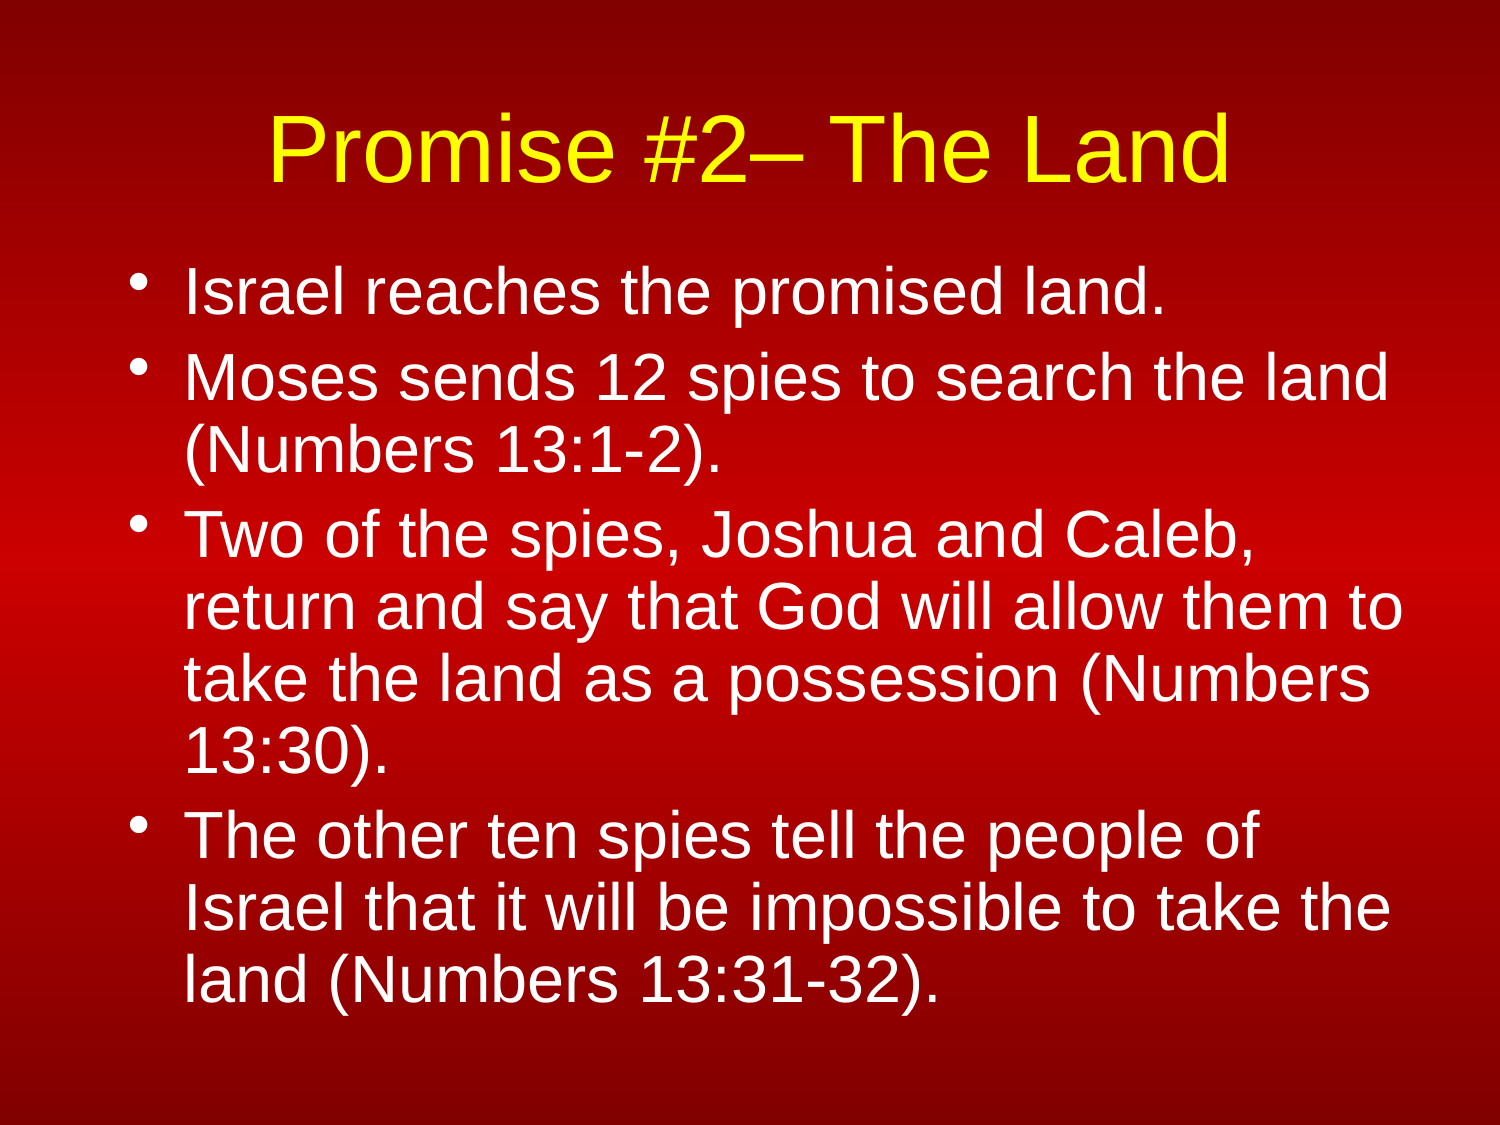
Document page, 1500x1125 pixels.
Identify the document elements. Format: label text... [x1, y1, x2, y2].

title Promise #2– The Land [37, 50, 1463, 238]
text_box [125, 899, 1425, 1038]
list Israel reaches the promised land. Moses sends 12 spies to search the land (Numbers 13:1-2). Two of the spies, Joshua and Caleb, return and say that God will allow them to take the land as a possession (Numbers 13:30). The other ten spies tell the people of Israel that it will be impossible to take the land (Numbers 13:31-32). [112, 249, 1438, 1038]
